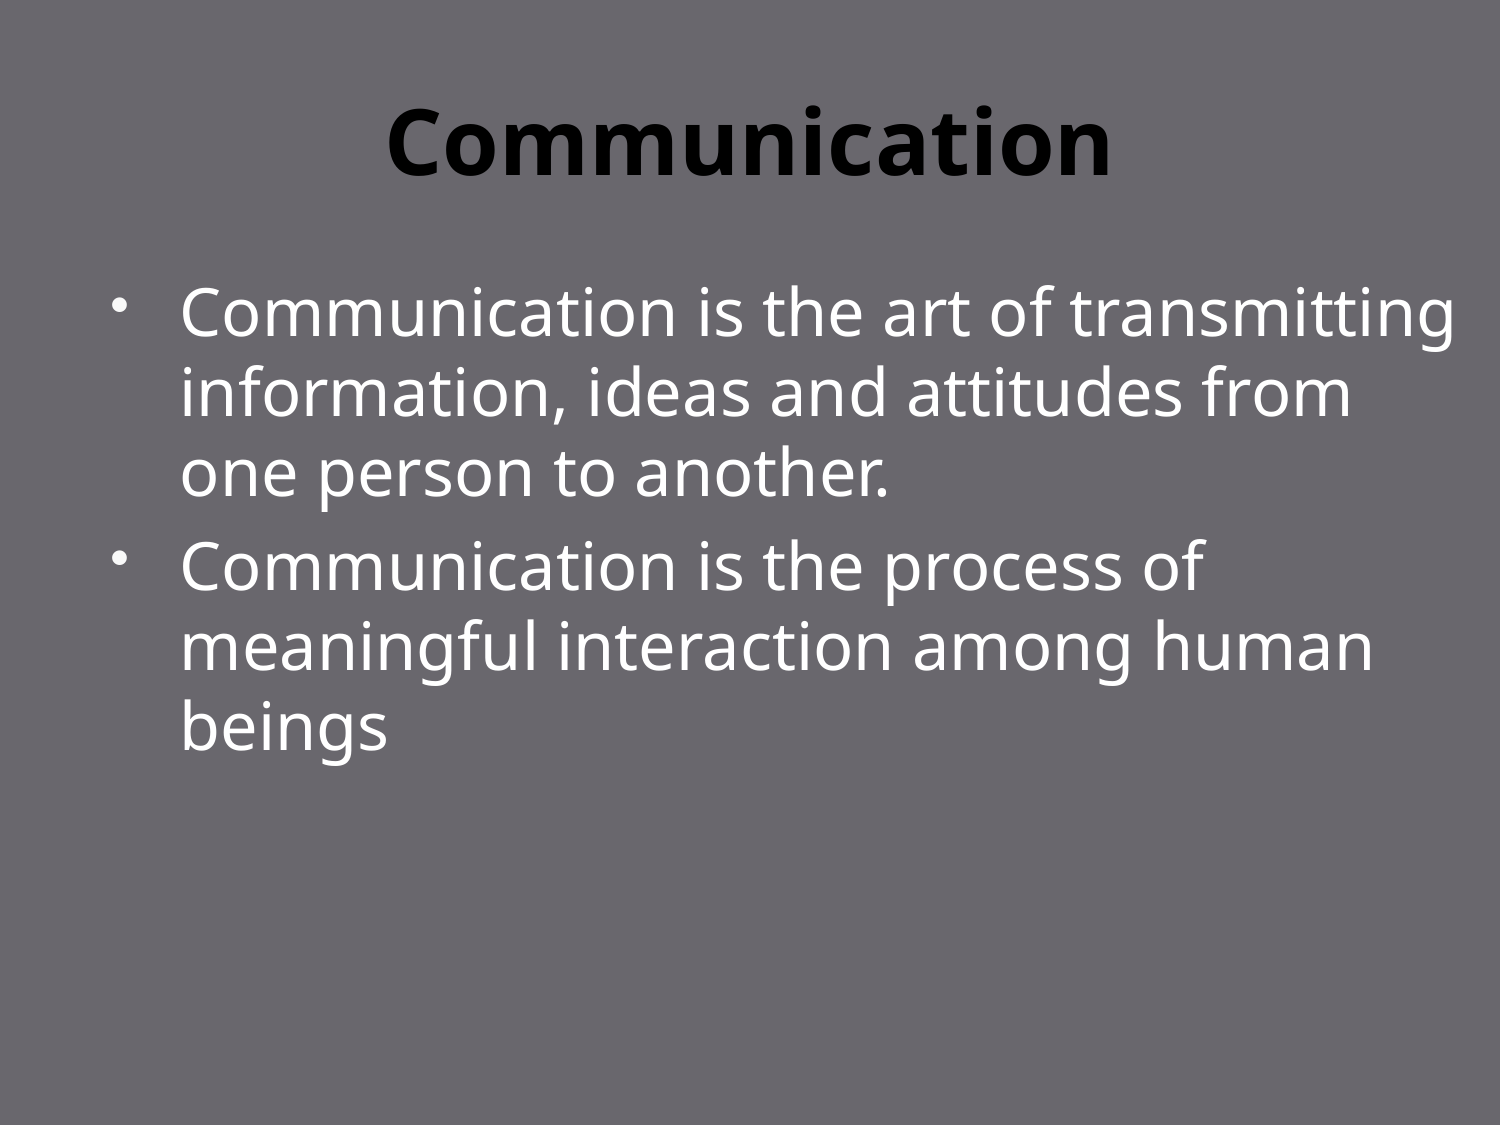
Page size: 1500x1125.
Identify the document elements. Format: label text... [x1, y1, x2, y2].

title Communication [75, 45, 1425, 233]
list Communication is the art of transmitting information, ideas and attitudes from one person to another. Communication is the process of meaningful interaction among human beings [75, 262, 1500, 1047]
